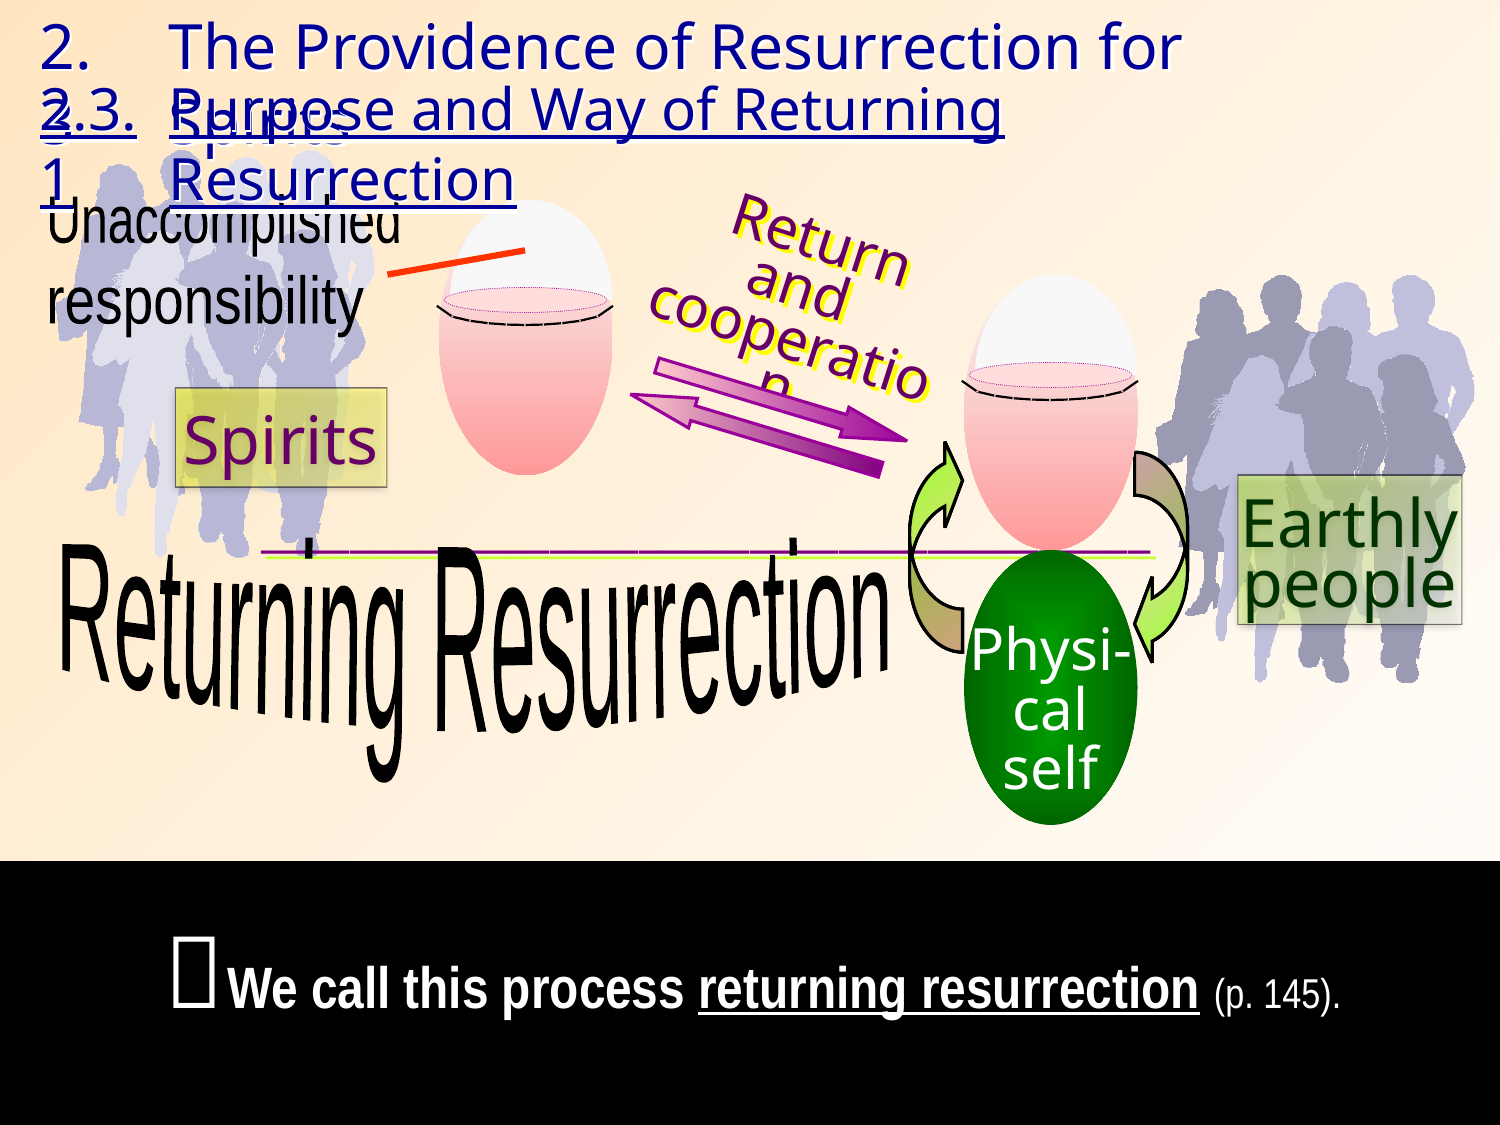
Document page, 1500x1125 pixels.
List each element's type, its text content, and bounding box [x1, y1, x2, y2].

text_box [630, 394, 883, 478]
text_box [452, 410, 600, 476]
text_box [654, 358, 905, 441]
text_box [24, 64, 1238, 151]
text_box Spirits [380, 387, 388, 488]
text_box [909, 437, 957, 668]
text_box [24, 0, 1263, 91]
text_box ________________________________________ [377, 496, 904, 565]
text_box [437, 199, 613, 401]
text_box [962, 274, 1138, 826]
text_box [149, 949, 1376, 1030]
text_box [0, 861, 1500, 1124]
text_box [1141, 437, 1188, 668]
text_box Return and cooperation [616, 163, 993, 467]
picture [1152, 274, 1476, 684]
picture [52, 151, 376, 559]
